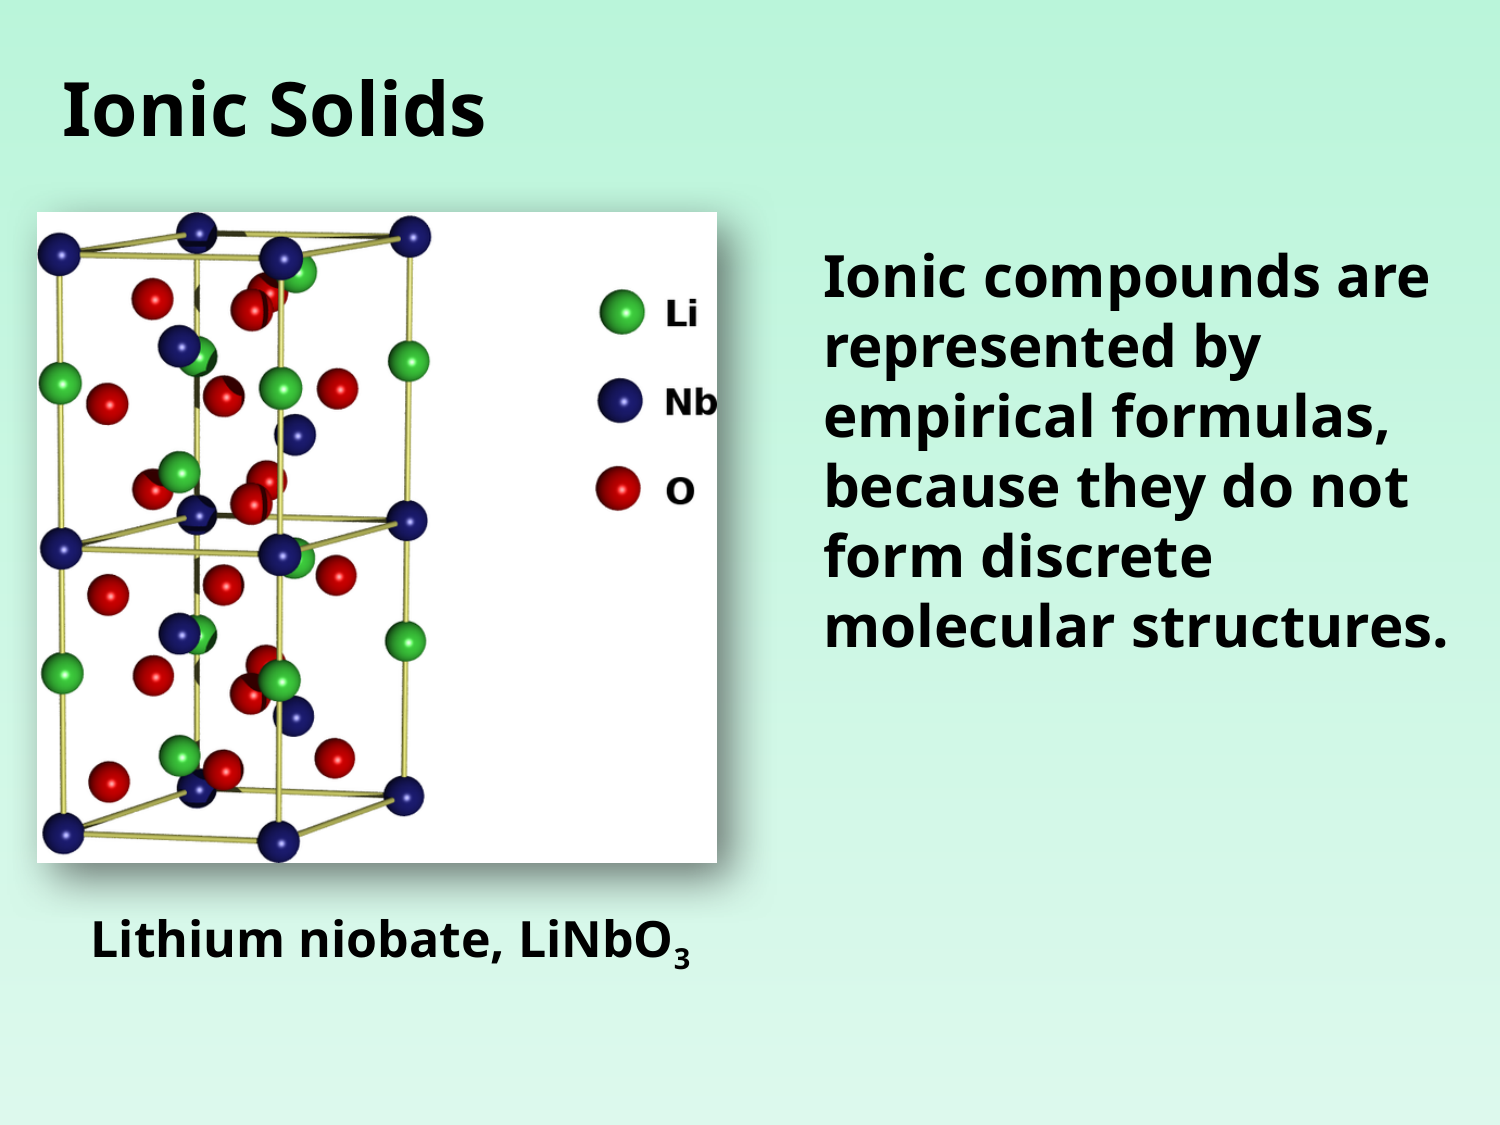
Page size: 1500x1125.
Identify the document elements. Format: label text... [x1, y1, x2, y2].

text_box Lithium niobate, LiNbO3 [76, 910, 706, 983]
text_box Ionic compounds are represented by empirical formulas, because they do not form discrete molecular structures. [808, 231, 1484, 666]
title Ionic Solids [37, 12, 513, 201]
picture [37, 212, 718, 863]
